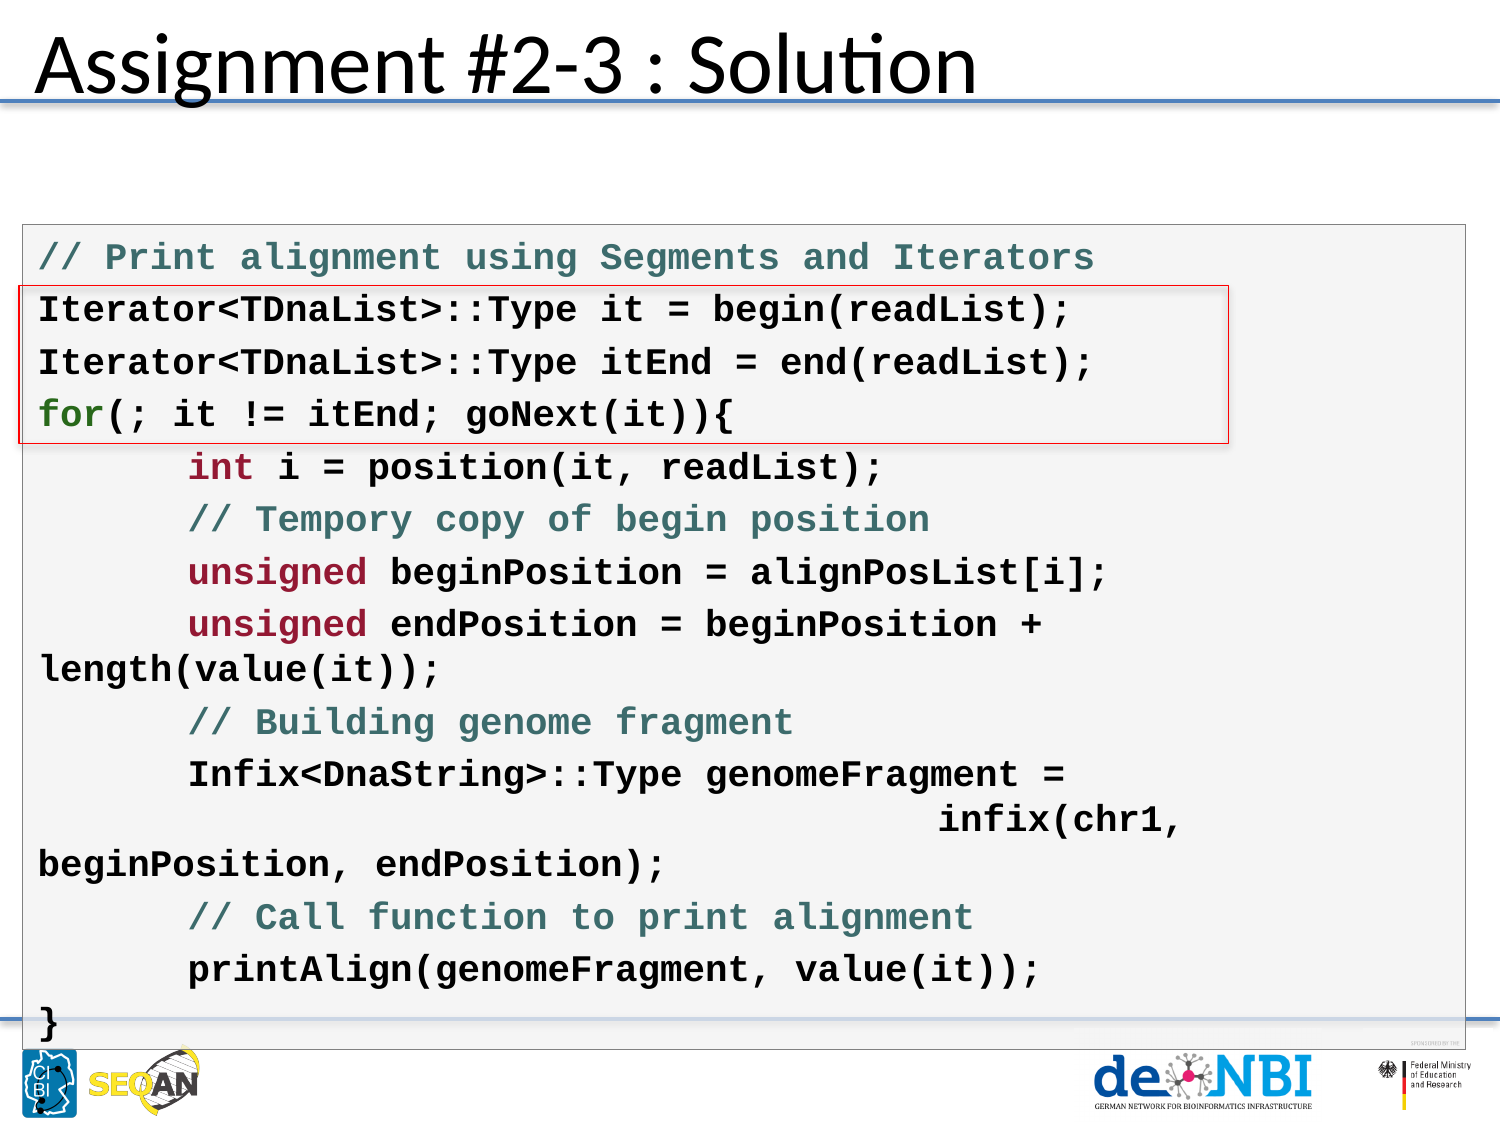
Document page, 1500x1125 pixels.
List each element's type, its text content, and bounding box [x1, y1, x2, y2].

text_box [18, 285, 1229, 444]
picture [1074, 1050, 1322, 1122]
picture [31, 1060, 40, 1071]
picture [75, 1050, 202, 1121]
picture [33, 1108, 44, 1113]
text_box // Print alignment using Segments and Iterators Iterator<TDnaList>::Type it = begin(readList); Iterator<TDnaList>::Type itEnd = end(readList); for(; it != itEnd; goNext(it)){ int i = position(it, readList); // Tempory copy of begin position unsigned beginPosition = alignPosList[i]; unsigned endPosition = beginPosition + length(value(it)); // Building genome fragment Infix<DnaString>::Type genomeFragment = infix(chr1, beginPosition, endPosition); // Call function to print alignment printAlign(genomeFragment, value(it)); } [22, 224, 1466, 1050]
picture [40, 1050, 48, 1059]
text_box Assignment #2-3 : Solution [19, 0, 1370, 119]
